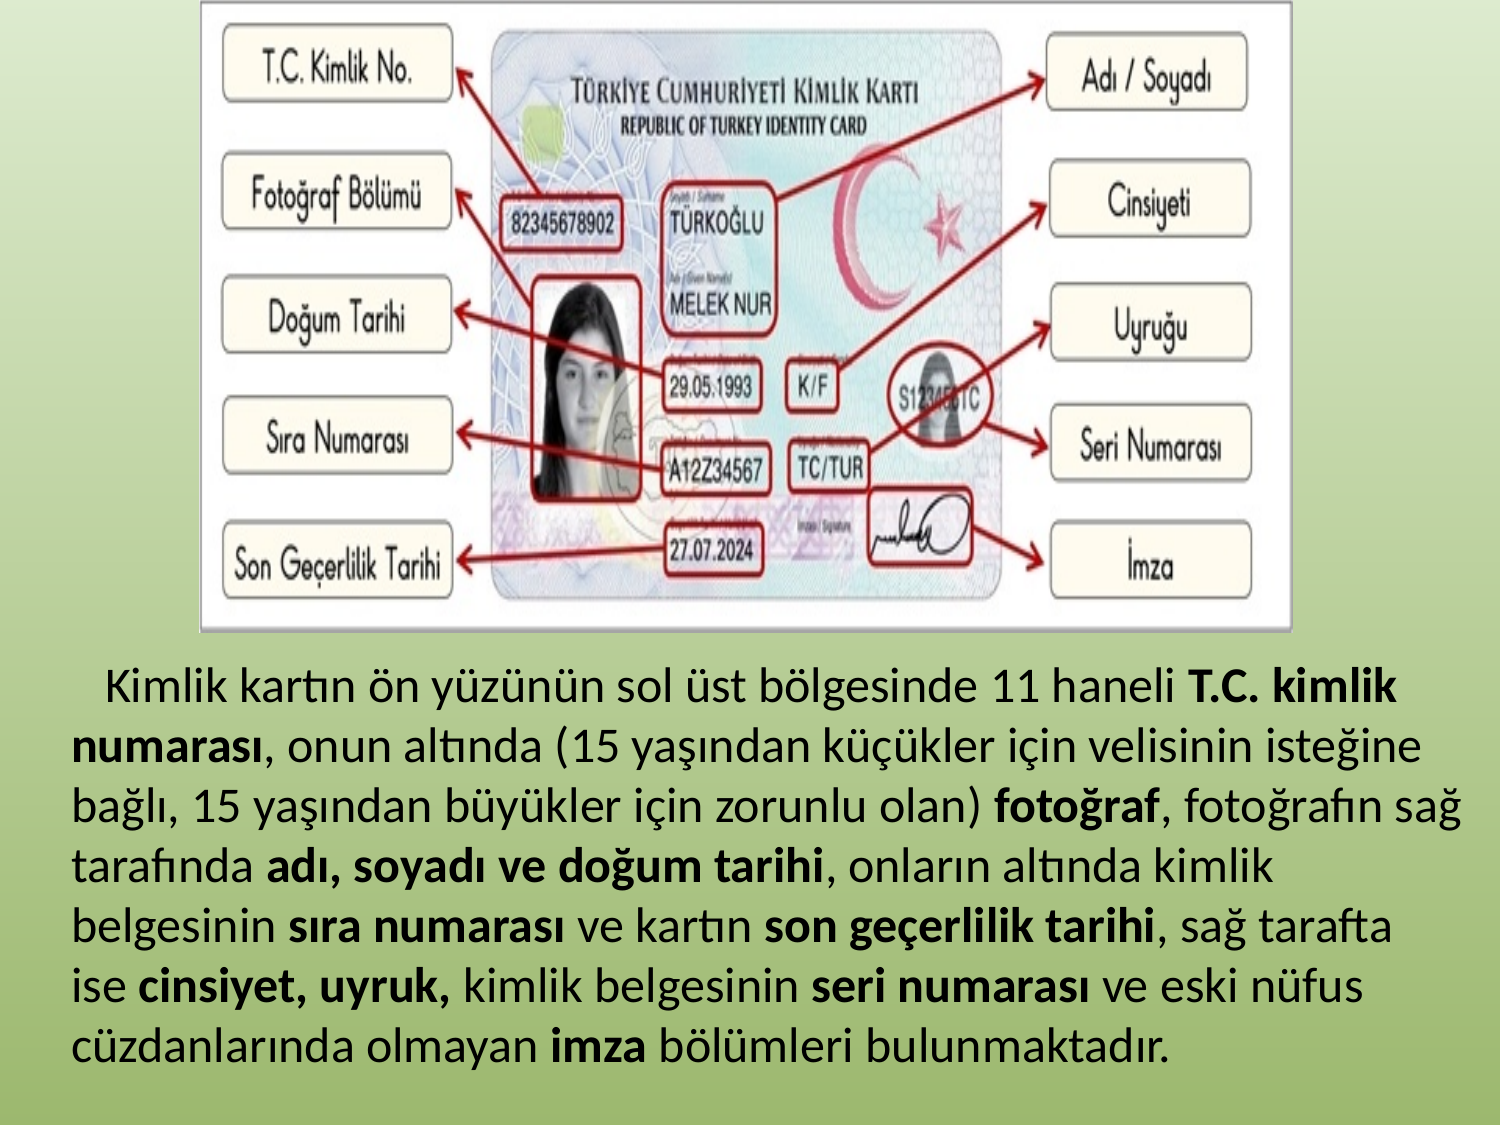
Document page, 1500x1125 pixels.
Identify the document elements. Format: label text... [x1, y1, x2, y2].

list Kimlik kartın ön yüzünün sol üst bölgesinde 11 haneli T.C. kimlik numarası, onun altında (15 yaşından küçükler için velisinin isteğine bağlı, 15 yaşından büyükler için zorunlu olan) fotoğraf, fotoğrafın sağ tarafında adı, soyadı ve doğum tarihi, onların altında kimlik belgesinin sıra numarası ve kartın son geçerlilik tarihi, sağ tarafta ise cinsiyet, uyruk, kimlik belgesinin seri numarası ve eski nüfus cüzdanlarında olmayan imza bölümleri bulunmaktadır. [0, 644, 1500, 1125]
picture [198, 0, 1294, 633]
